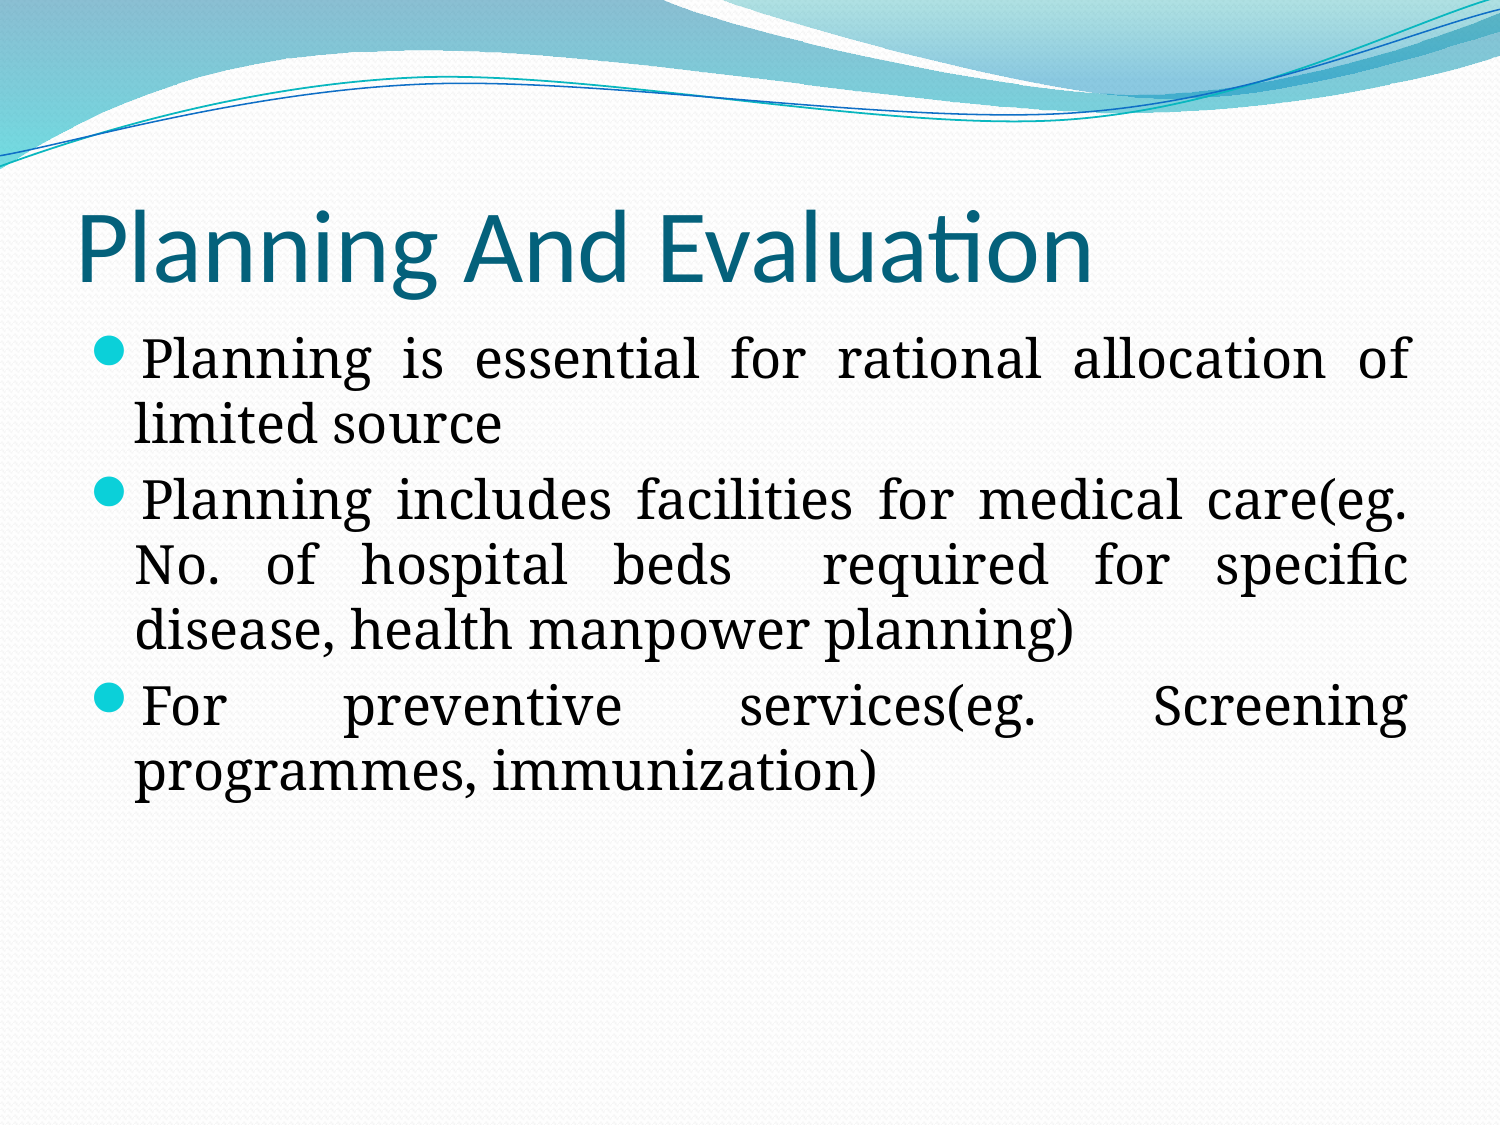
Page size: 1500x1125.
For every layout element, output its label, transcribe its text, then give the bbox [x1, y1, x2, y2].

list Planning is essential for rational allocation of limited source Planning includes facilities for medical care(eg. No. of hospital beds required for specific disease, health manpower planning) For preventive services(eg. Screening programmes, immunization) [75, 317, 1425, 1038]
title Planning And Evaluation [75, 115, 1425, 303]
